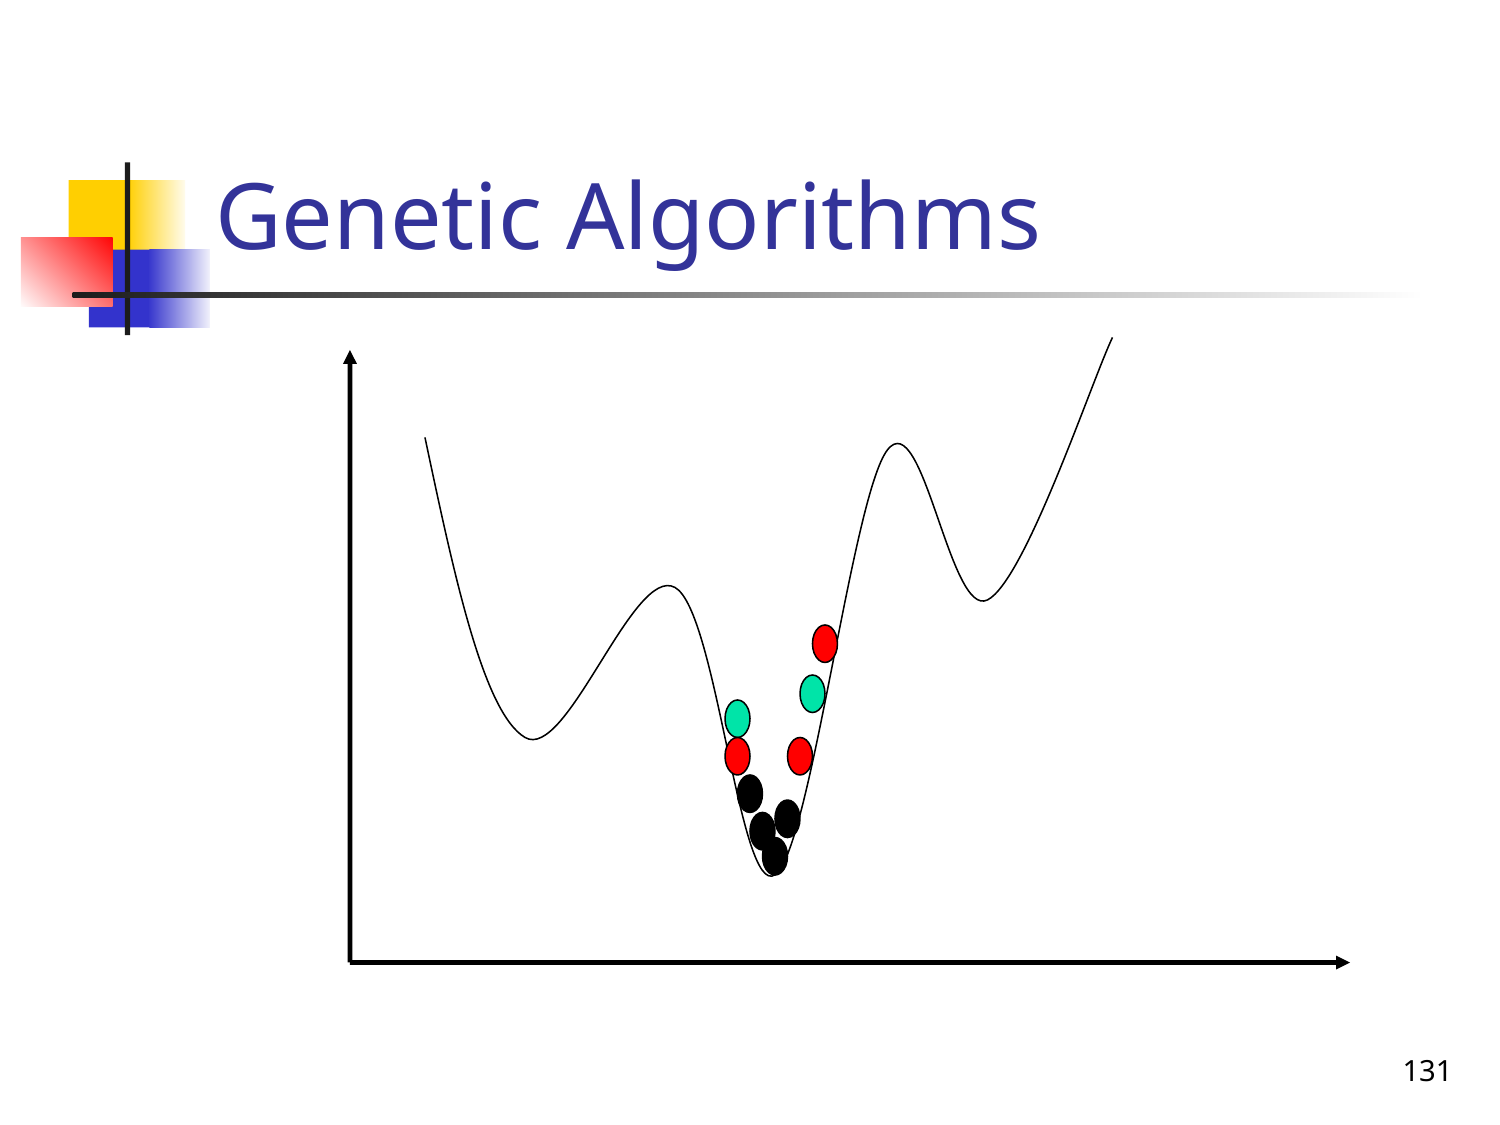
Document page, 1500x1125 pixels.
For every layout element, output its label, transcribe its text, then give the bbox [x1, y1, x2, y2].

text_box [725, 699, 751, 737]
text_box [787, 737, 813, 775]
slide_number 131 [1154, 1023, 1468, 1100]
text_box [762, 837, 788, 876]
text_box [774, 800, 800, 838]
text_box [424, 337, 1113, 877]
text_box [737, 774, 763, 813]
text_box [349, 956, 1351, 969]
title Genetic Algorithms [199, 140, 1479, 276]
text_box [343, 349, 357, 962]
text_box [812, 624, 838, 663]
text_box [725, 737, 751, 775]
text_box [800, 675, 826, 713]
text_box [750, 812, 775, 850]
